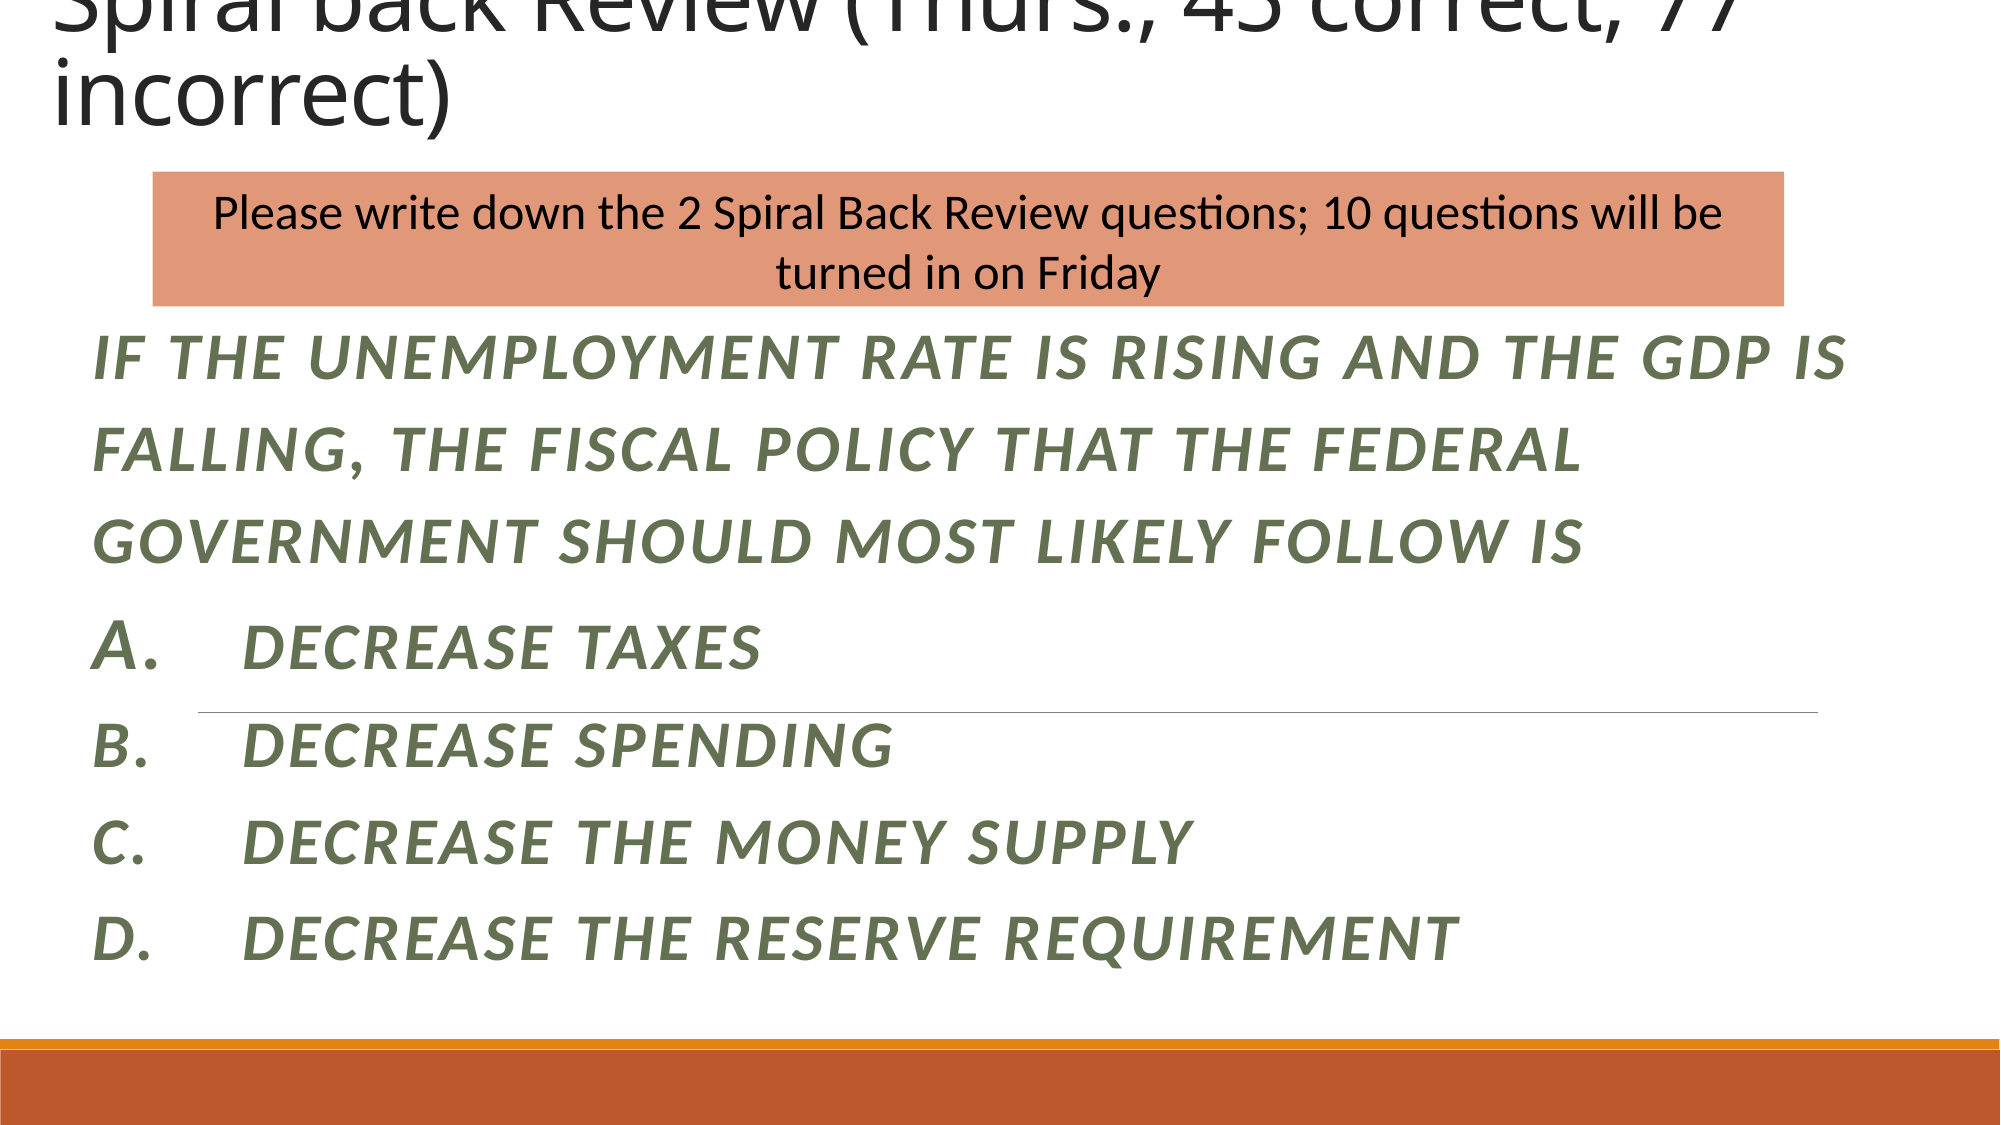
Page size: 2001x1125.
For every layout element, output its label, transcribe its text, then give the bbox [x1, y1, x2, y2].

title Spiral back Review (Thurs., 45 correct, 77 incorrect) [36, 0, 1900, 152]
text_box If the unemployment rate is rising and the GDP is falling, the fiscal policy that the federal government should MOST likely follow is A. decrease taxes B. decrease spending C. decrease the money supply D. decrease the reserve requirement [77, 293, 1946, 1092]
text_box Please write down the 2 Spiral Back Review questions; 10 questions will be turned in on Friday [152, 171, 1785, 293]
